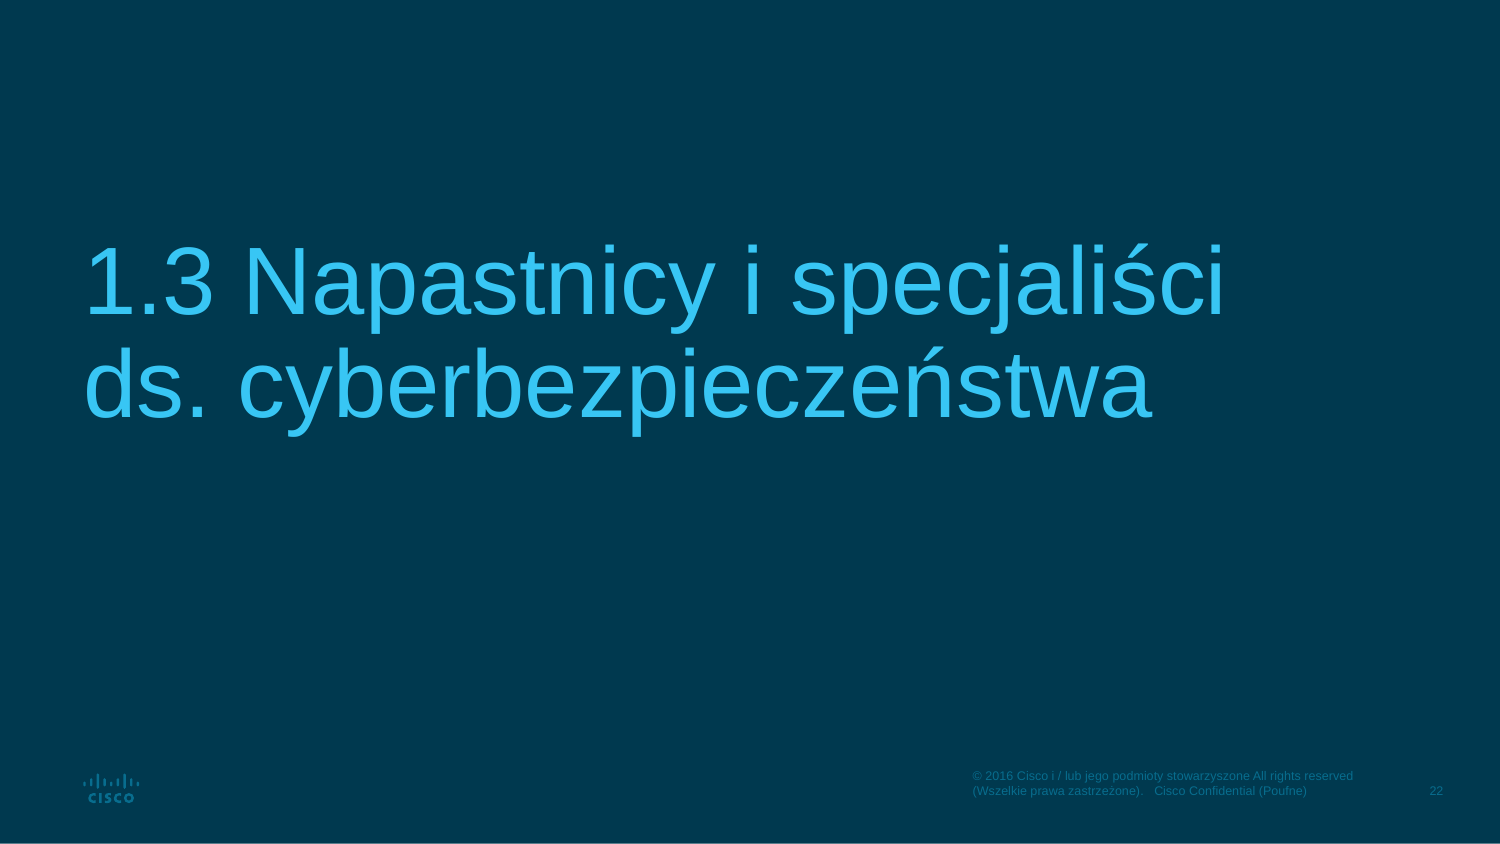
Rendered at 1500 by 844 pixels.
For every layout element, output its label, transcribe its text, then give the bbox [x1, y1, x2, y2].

title 1.3 Napastnicy i specjaliści ds. cyberbezpieczeństwa [68, 150, 1315, 446]
